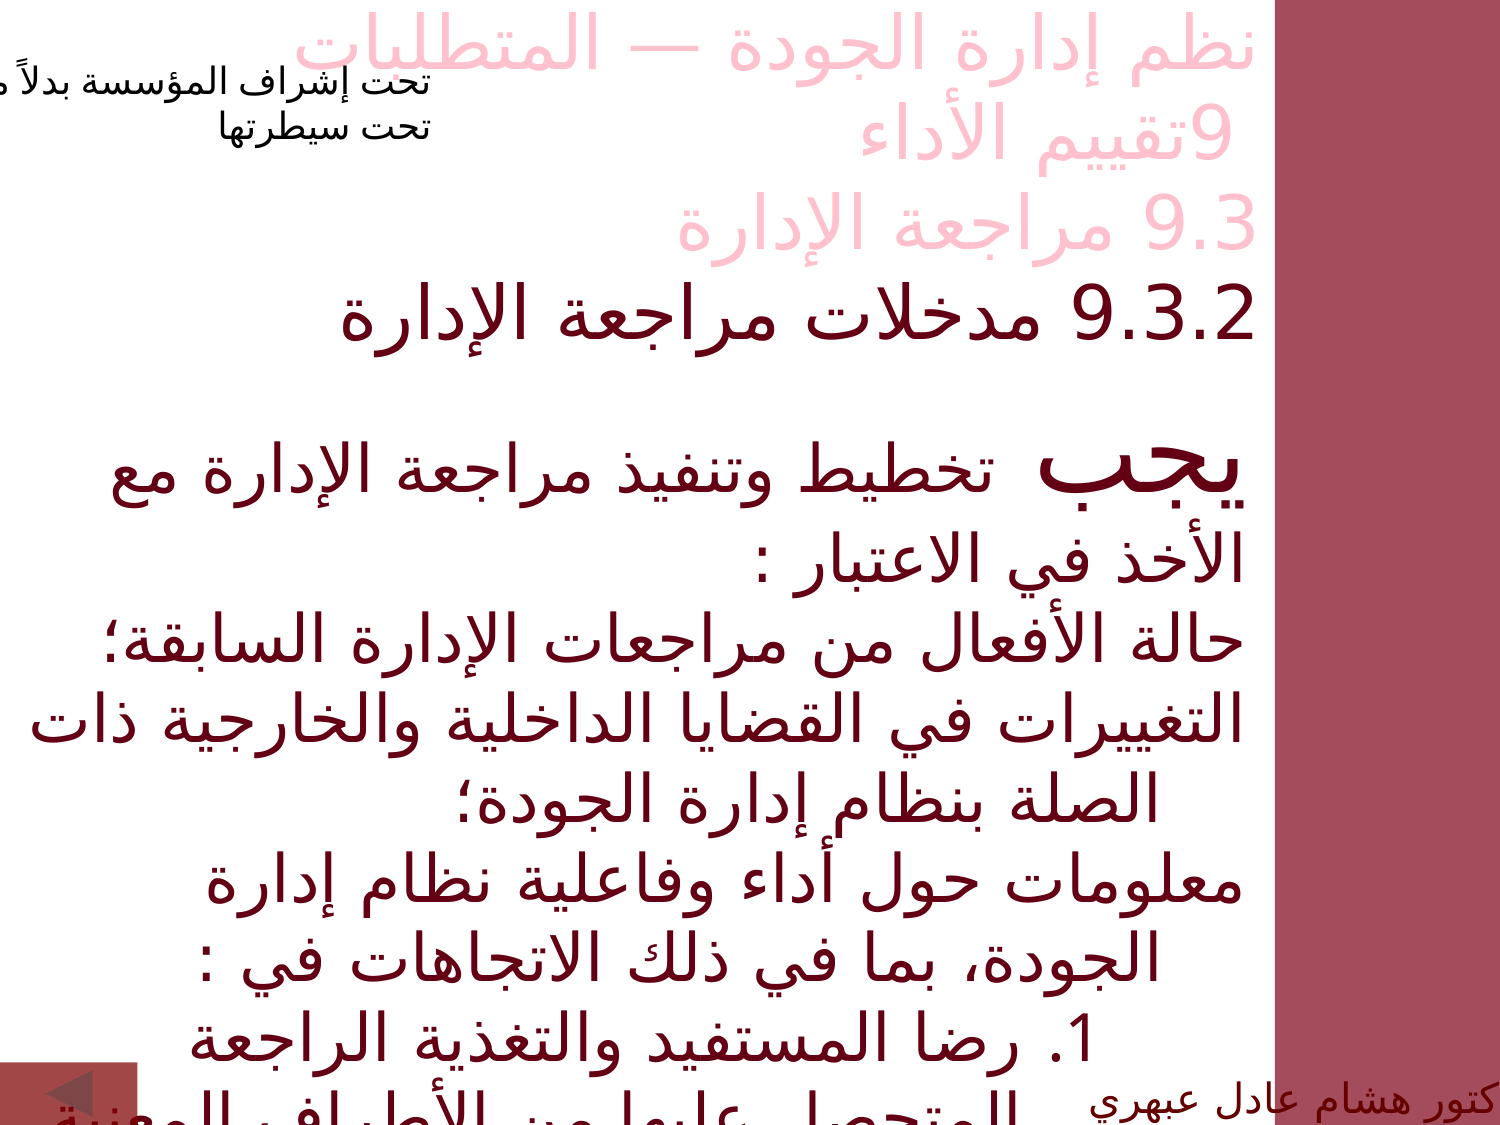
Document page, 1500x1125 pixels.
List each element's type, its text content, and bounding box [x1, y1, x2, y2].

text_box [0, 1060, 140, 1125]
text_box الدكتور هشام عادل عبهري [1073, 1064, 1500, 1125]
text_box يجب تخطيط وتنفيذ مراجعة الإدارة مع الأخذ في الاعتبار : حالة الأفعال من مراجعات الإدارة السابقة؛ التغييرات في القضايا الداخلية والخارجية ذات الصلة بنظام إدارة الجودة؛ معلومات حول أداء وفاعلية نظام إدارة الجودة، بما في ذلك الاتجاهات في : رضا المستفيد والتغذية الراجعة المتحصل عليها من الأطراف المعنية ذات العلاقة؛ [12, 373, 1263, 1125]
text_box نظم إدارة الجودة — المتطلبات 9تقييم الأداء 9.3 مراجعة الإدارة 9.3.2 مدخلات مراجعة الإدارة [0, 0, 1275, 363]
text_box [1273, 0, 1500, 1064]
text_box تحت إشراف المؤسسة بدلاً من تحت سيطرتها [0, 49, 447, 155]
